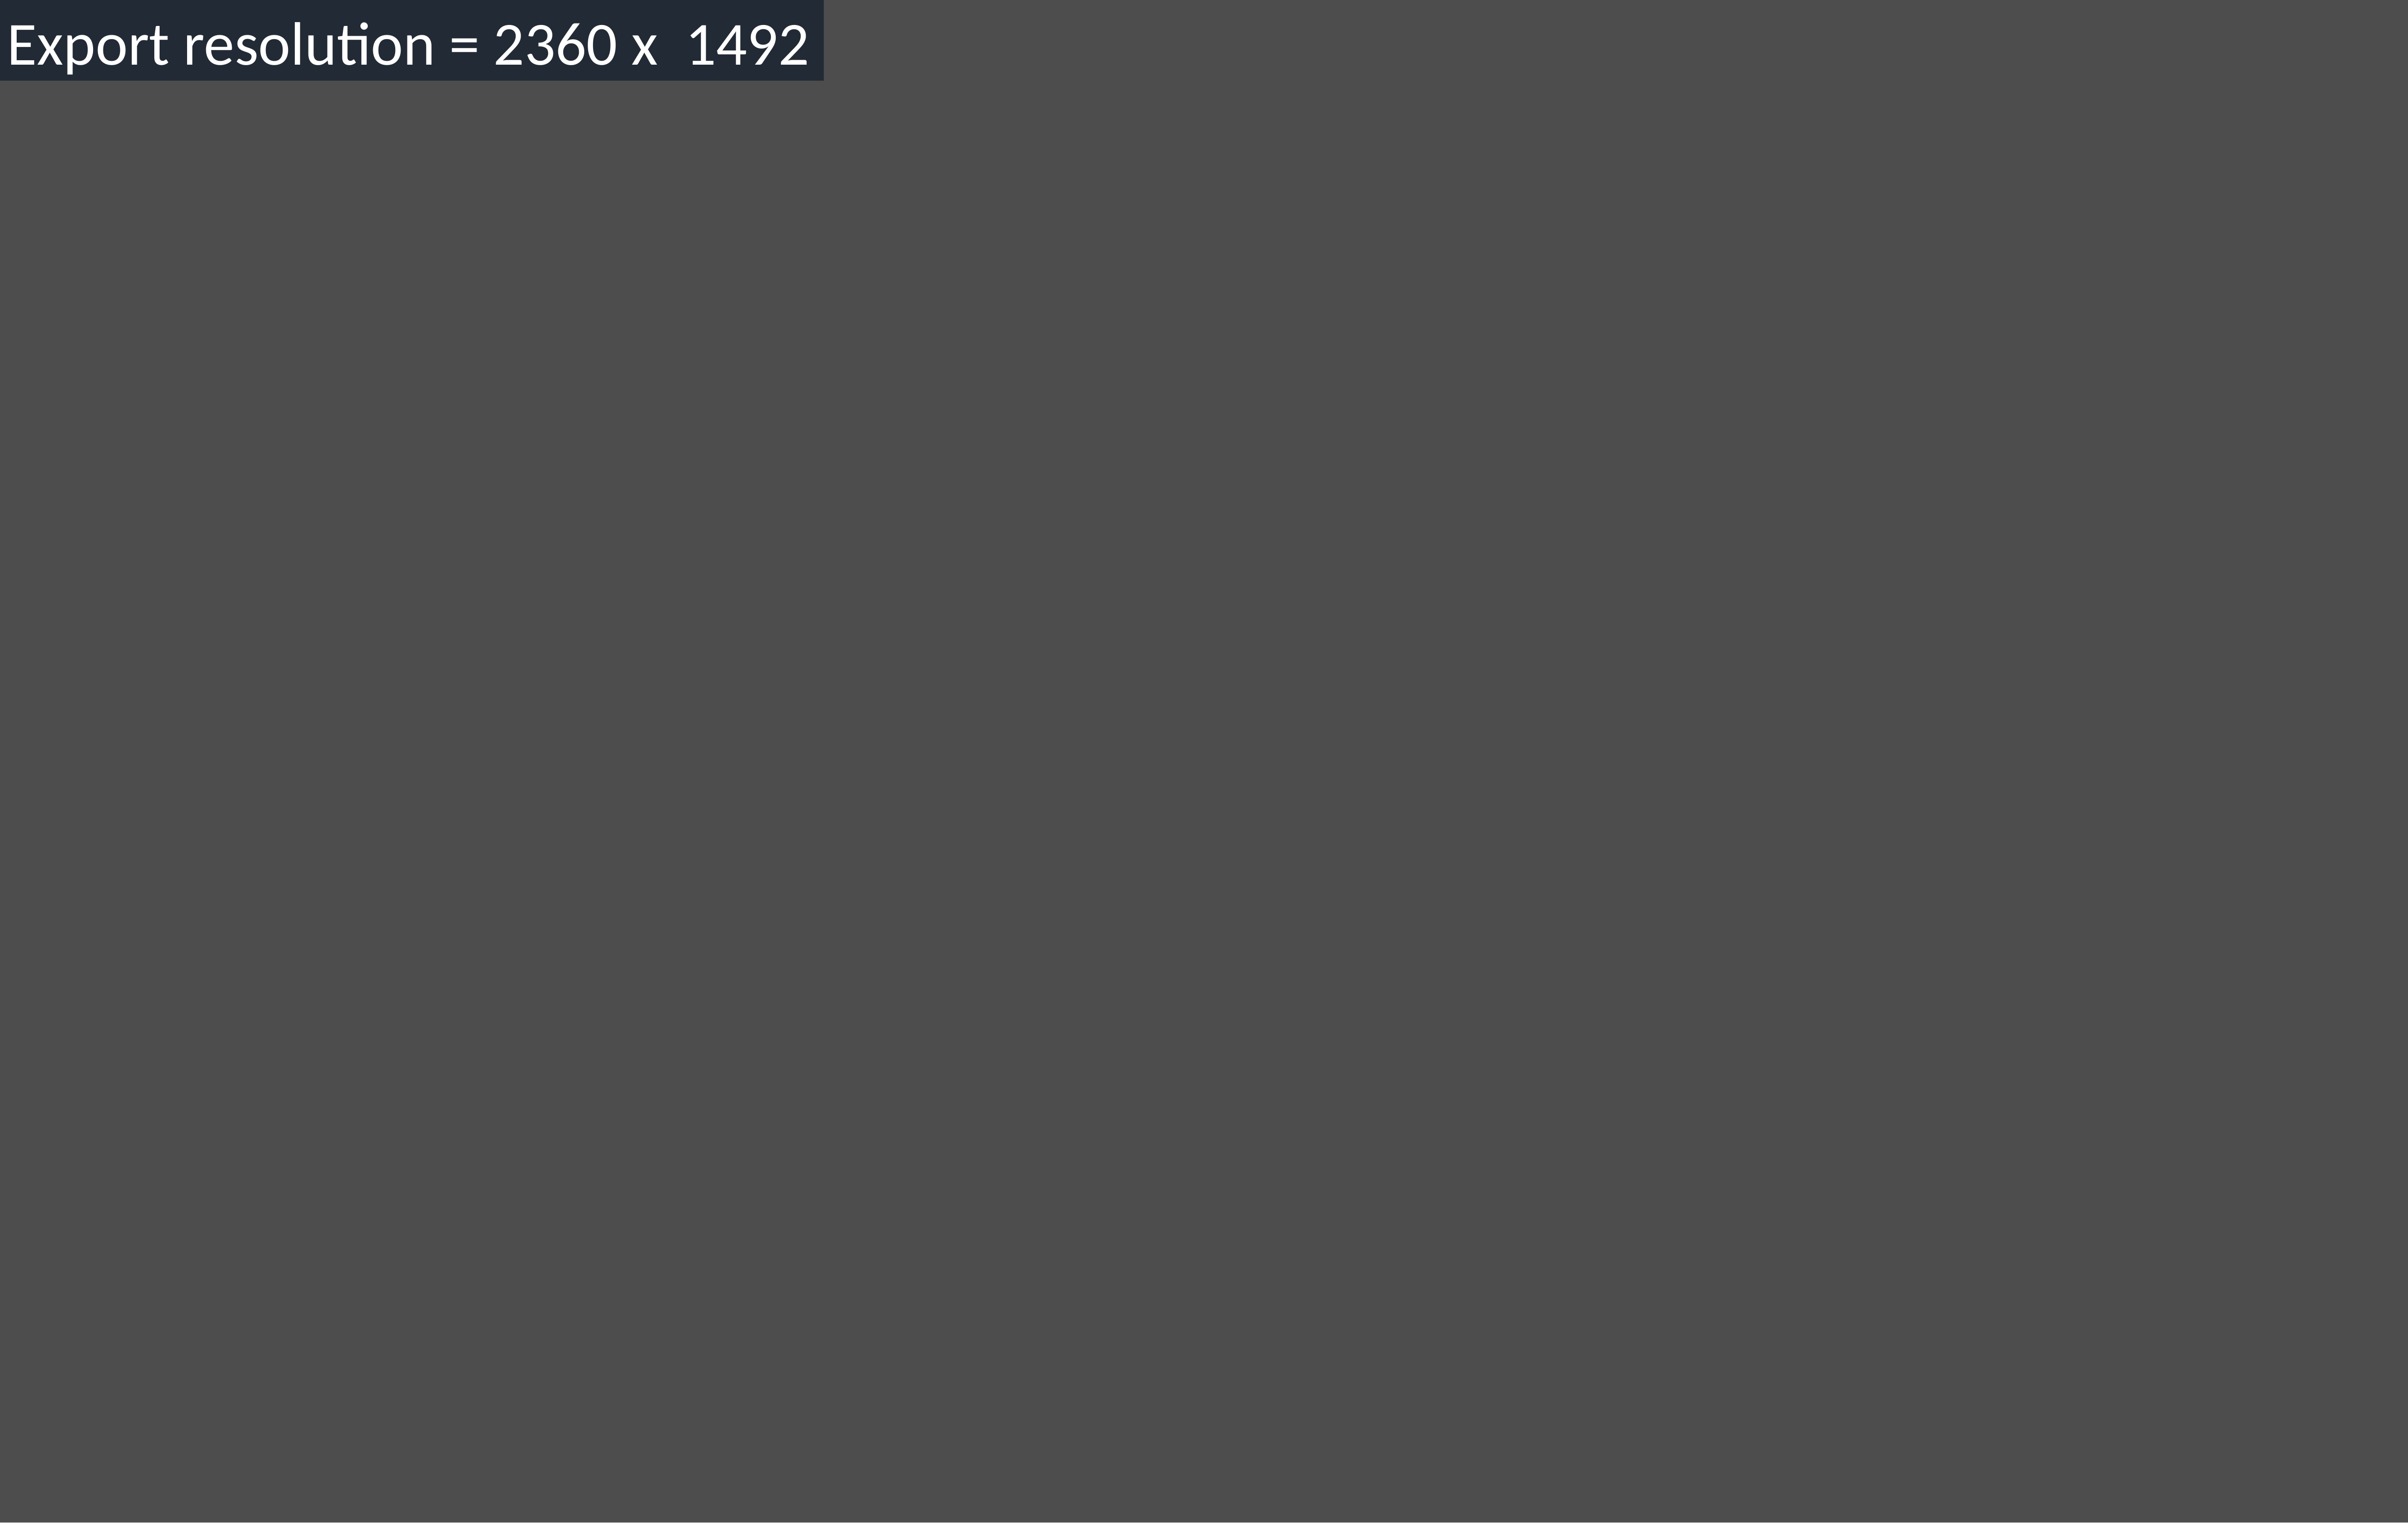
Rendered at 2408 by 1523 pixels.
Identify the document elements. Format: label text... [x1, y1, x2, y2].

text_box Export resolution = 2360 x 1492 [0, 0, 824, 81]
